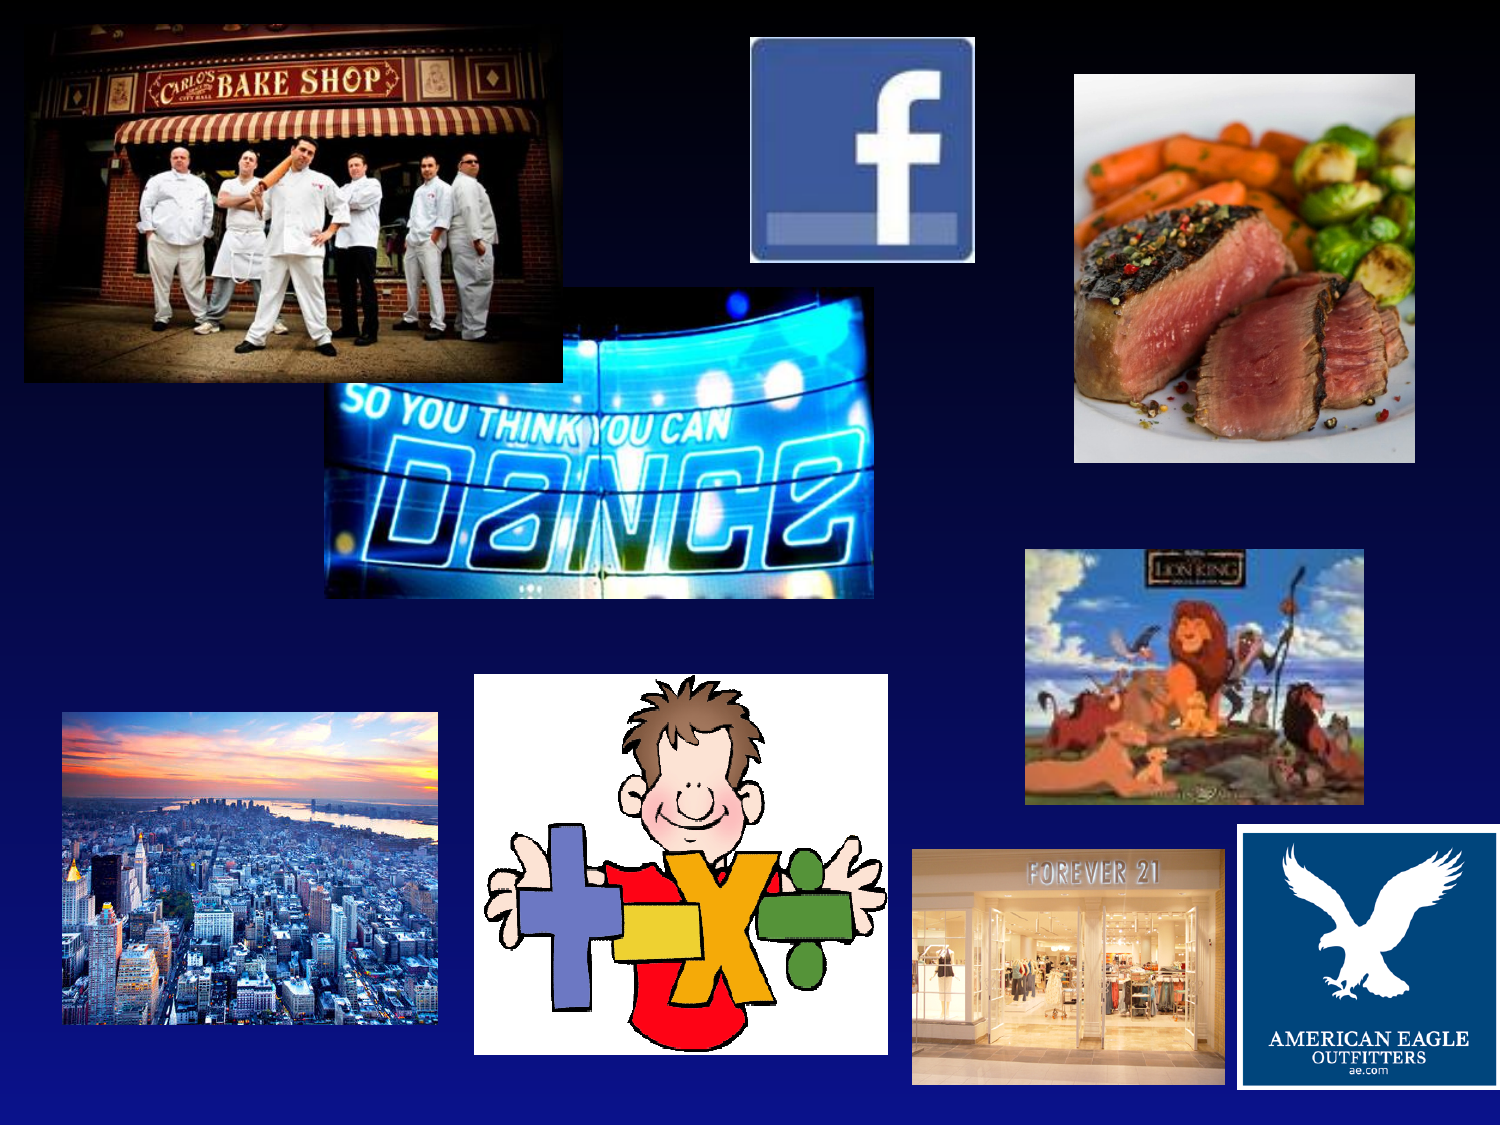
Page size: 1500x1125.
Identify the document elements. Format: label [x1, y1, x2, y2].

picture [474, 674, 888, 1055]
picture [912, 849, 1226, 1085]
picture [1074, 74, 1415, 463]
picture [1024, 549, 1364, 806]
picture [749, 37, 976, 263]
picture [24, 24, 874, 599]
picture [1237, 824, 1500, 1091]
picture [62, 712, 438, 1026]
